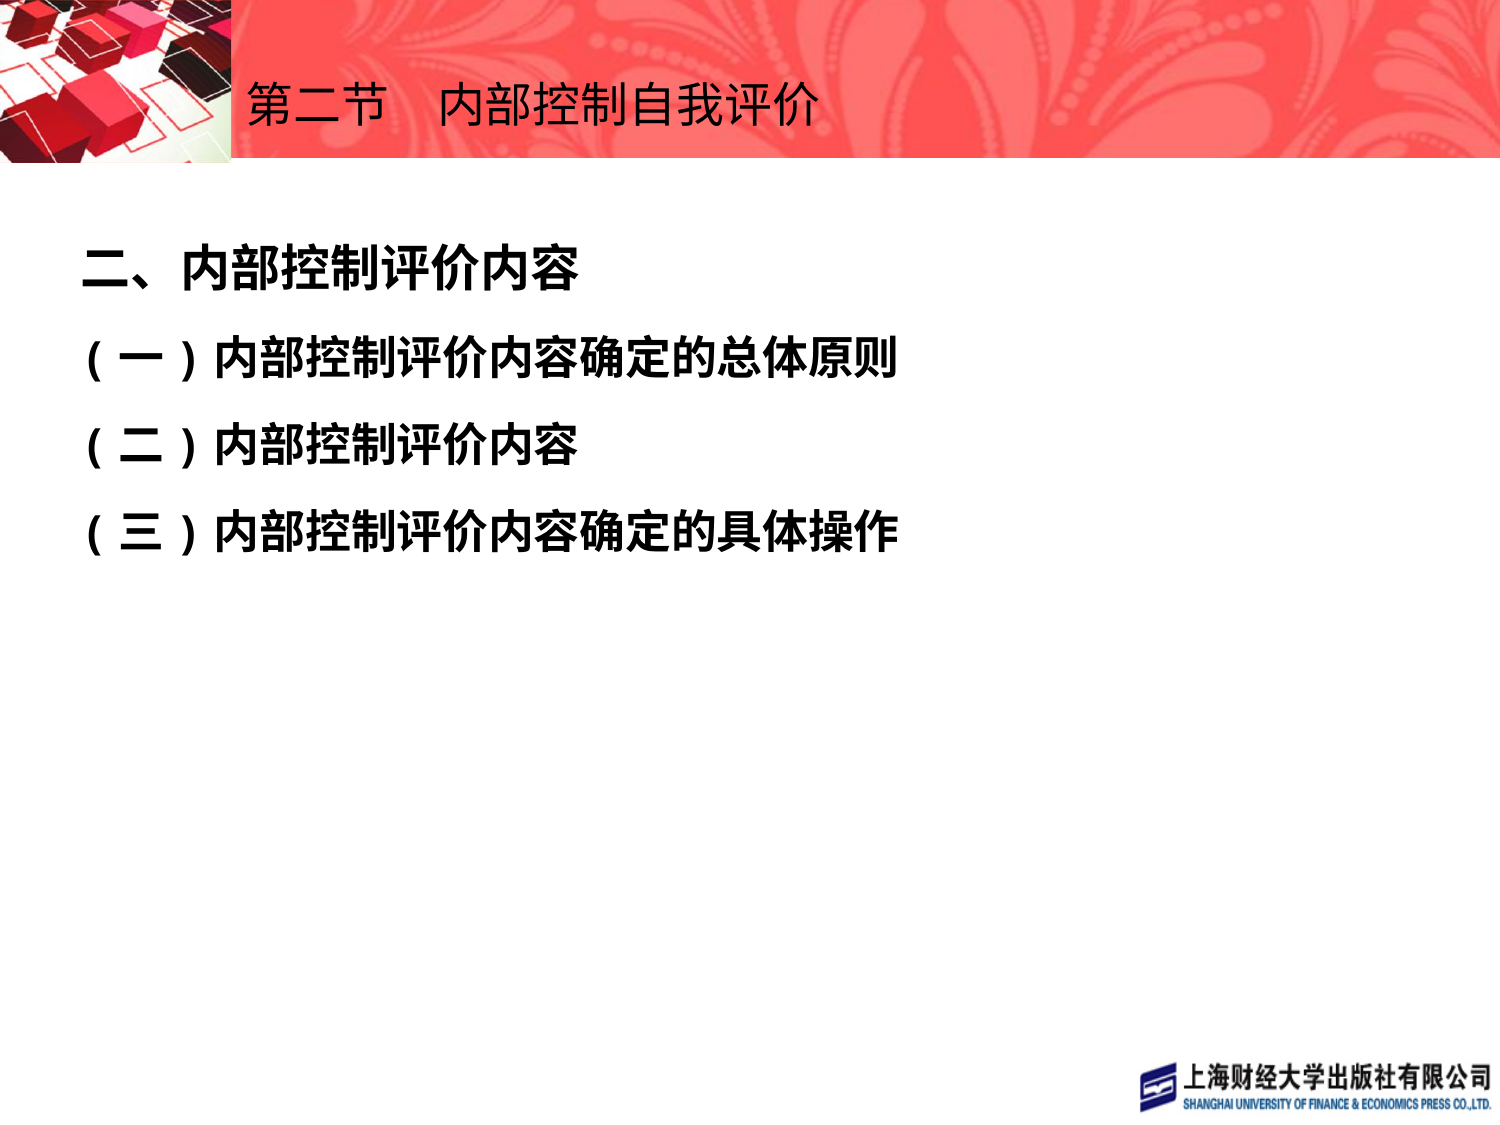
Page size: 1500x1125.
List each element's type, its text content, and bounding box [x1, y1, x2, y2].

list 二、内部控制评价内容 (一)内部控制评价内容确定的总体原则 (二)内部控制评价内容 (三)内部控制评价内容确定的具体操作 [64, 208, 1425, 1047]
picture [1139, 1058, 1495, 1118]
title 第二节 内部控制自我评价 [230, 45, 1461, 161]
